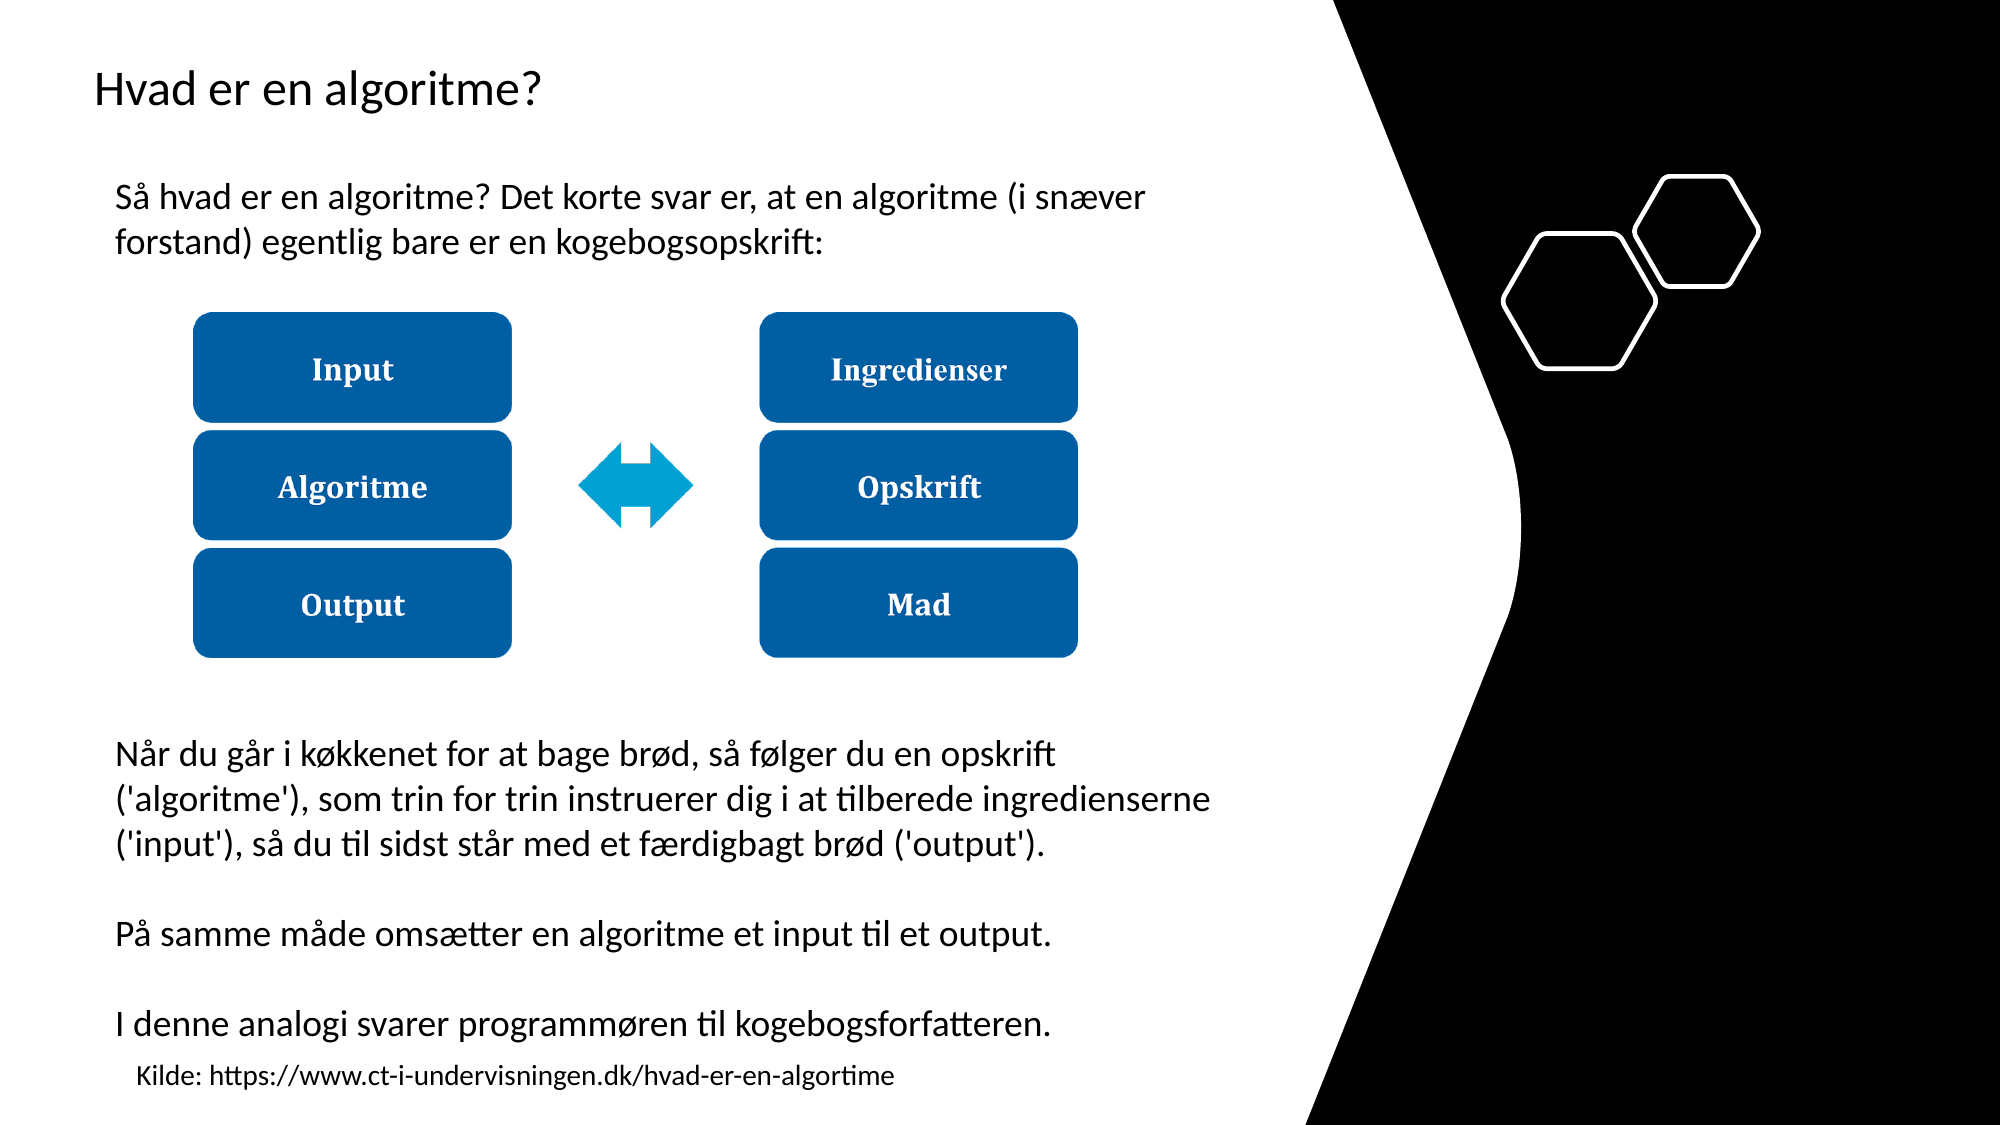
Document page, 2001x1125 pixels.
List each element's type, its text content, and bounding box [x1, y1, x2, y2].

text_box Når du går i køkkenet for at bage brød, så følger du en opskrift ('algoritme'), som trin for trin instruerer dig i at tilberede ingredienserne ('input'), så du til sidst står med et færdigbagt brød ('output'). På samme måde omsætter en algoritme et input til et output. I denne analogi svarer programmøren til kogebogsforfatteren. [100, 721, 1262, 1052]
text_box Hvad er en algoritme? [79, 48, 1167, 124]
text_box Så hvad er en algoritme? Det korte svar er, at en algoritme (i snæver forstand) egentlig bare er en kogebogsopskrift: [100, 164, 1262, 270]
picture [193, 312, 1078, 659]
text_box Kilde: https://www.ct-i-undervisningen.dk/hvad-er-en-algortime [121, 1052, 911, 1099]
text_box [1307, 0, 2000, 1125]
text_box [1502, 176, 1759, 369]
text_box [0, 0, 1523, 1125]
